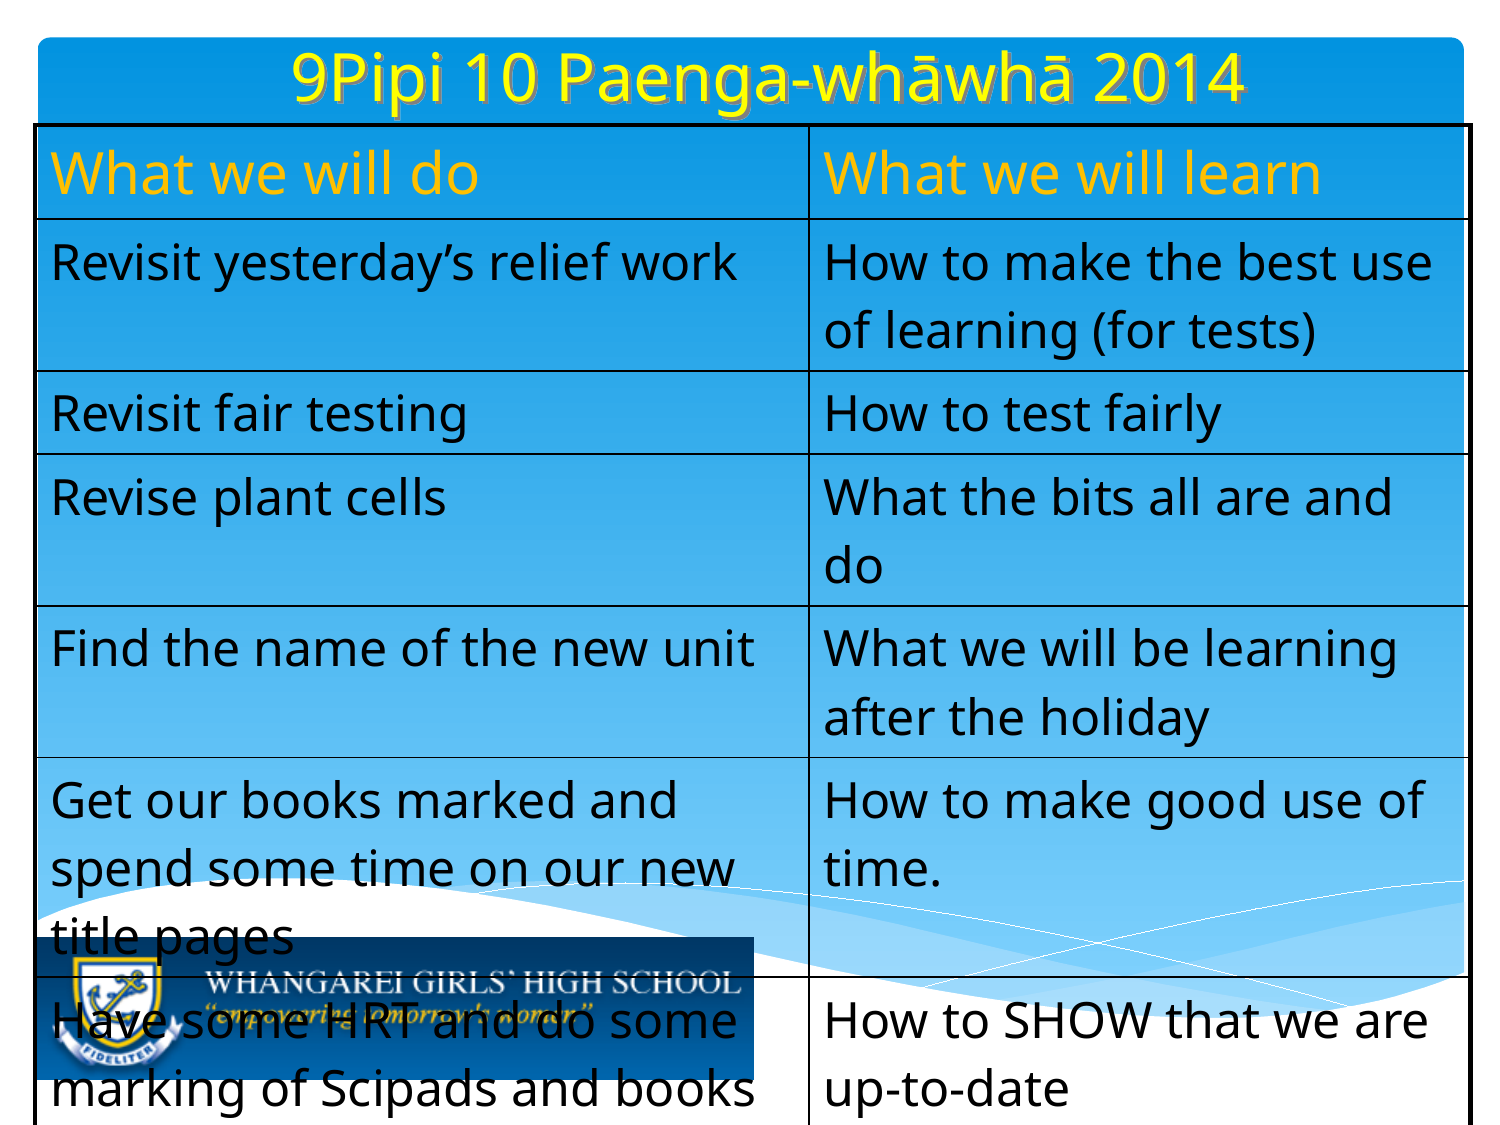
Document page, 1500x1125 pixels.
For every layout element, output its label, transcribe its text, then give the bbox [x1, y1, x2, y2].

table_cell Get our books marked and spend some time on our new title pages [37, 758, 808, 976]
table_cell Have some HRT and do some marking of Scipads and books [37, 978, 808, 1125]
picture [37, 937, 754, 1080]
table_cell Find the name of the new unit [37, 607, 808, 757]
text_box 9Pipi 10 Paenga-whāwhā 2014 [162, 24, 1375, 123]
table_cell How to make good use of time. [810, 758, 1468, 976]
table_cell How to SHOW that we are up-to-date [810, 978, 1468, 1125]
table_cell Revise plant cells [37, 455, 808, 605]
table_cell What we will be learning after the holiday [810, 607, 1468, 757]
table_cell Revisit yesterday’s relief work [37, 220, 808, 370]
table_cell What the bits all are and do [810, 455, 1468, 605]
table_cell How to test fairly [810, 372, 1468, 453]
table_header What we will do [37, 127, 808, 218]
table_header What we will learn [810, 127, 1468, 218]
table_cell How to make the best use of learning (for tests) [810, 220, 1468, 370]
table_cell Revisit fair testing [37, 372, 808, 453]
